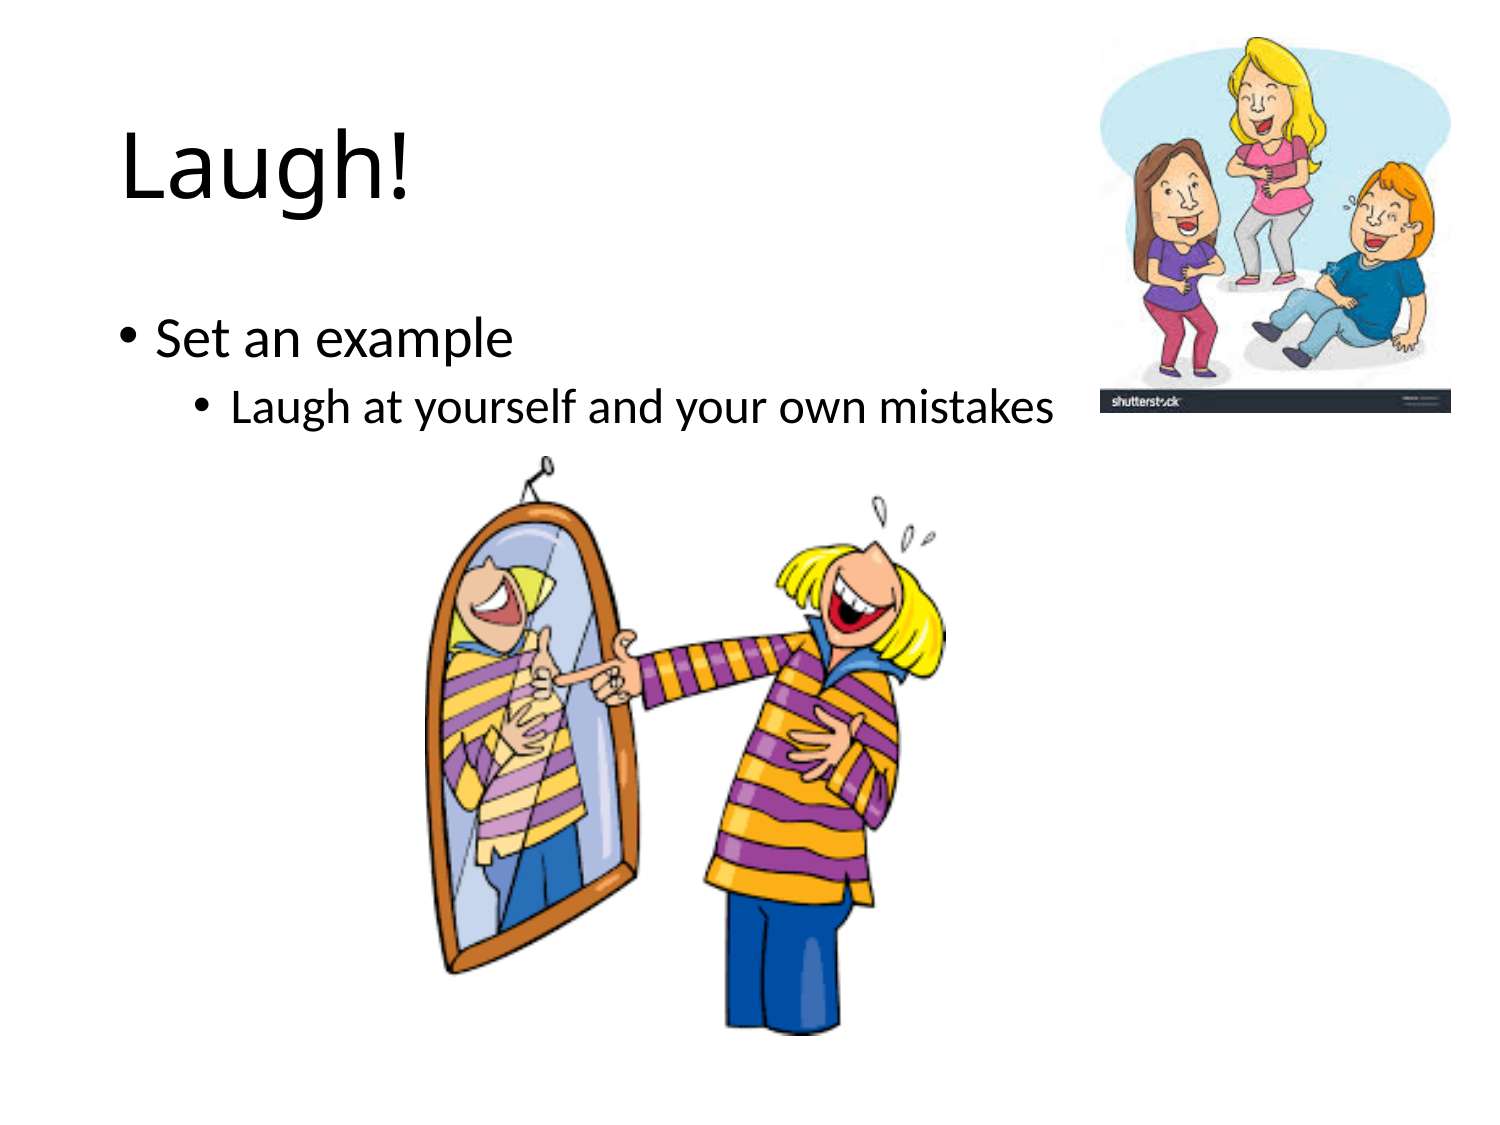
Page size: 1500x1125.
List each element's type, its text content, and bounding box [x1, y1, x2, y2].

picture [424, 456, 946, 1036]
title Laugh! [103, 59, 1099, 278]
picture [1099, 37, 1451, 413]
list Set an example Laugh at yourself and your own mistakes [103, 299, 1397, 1014]
